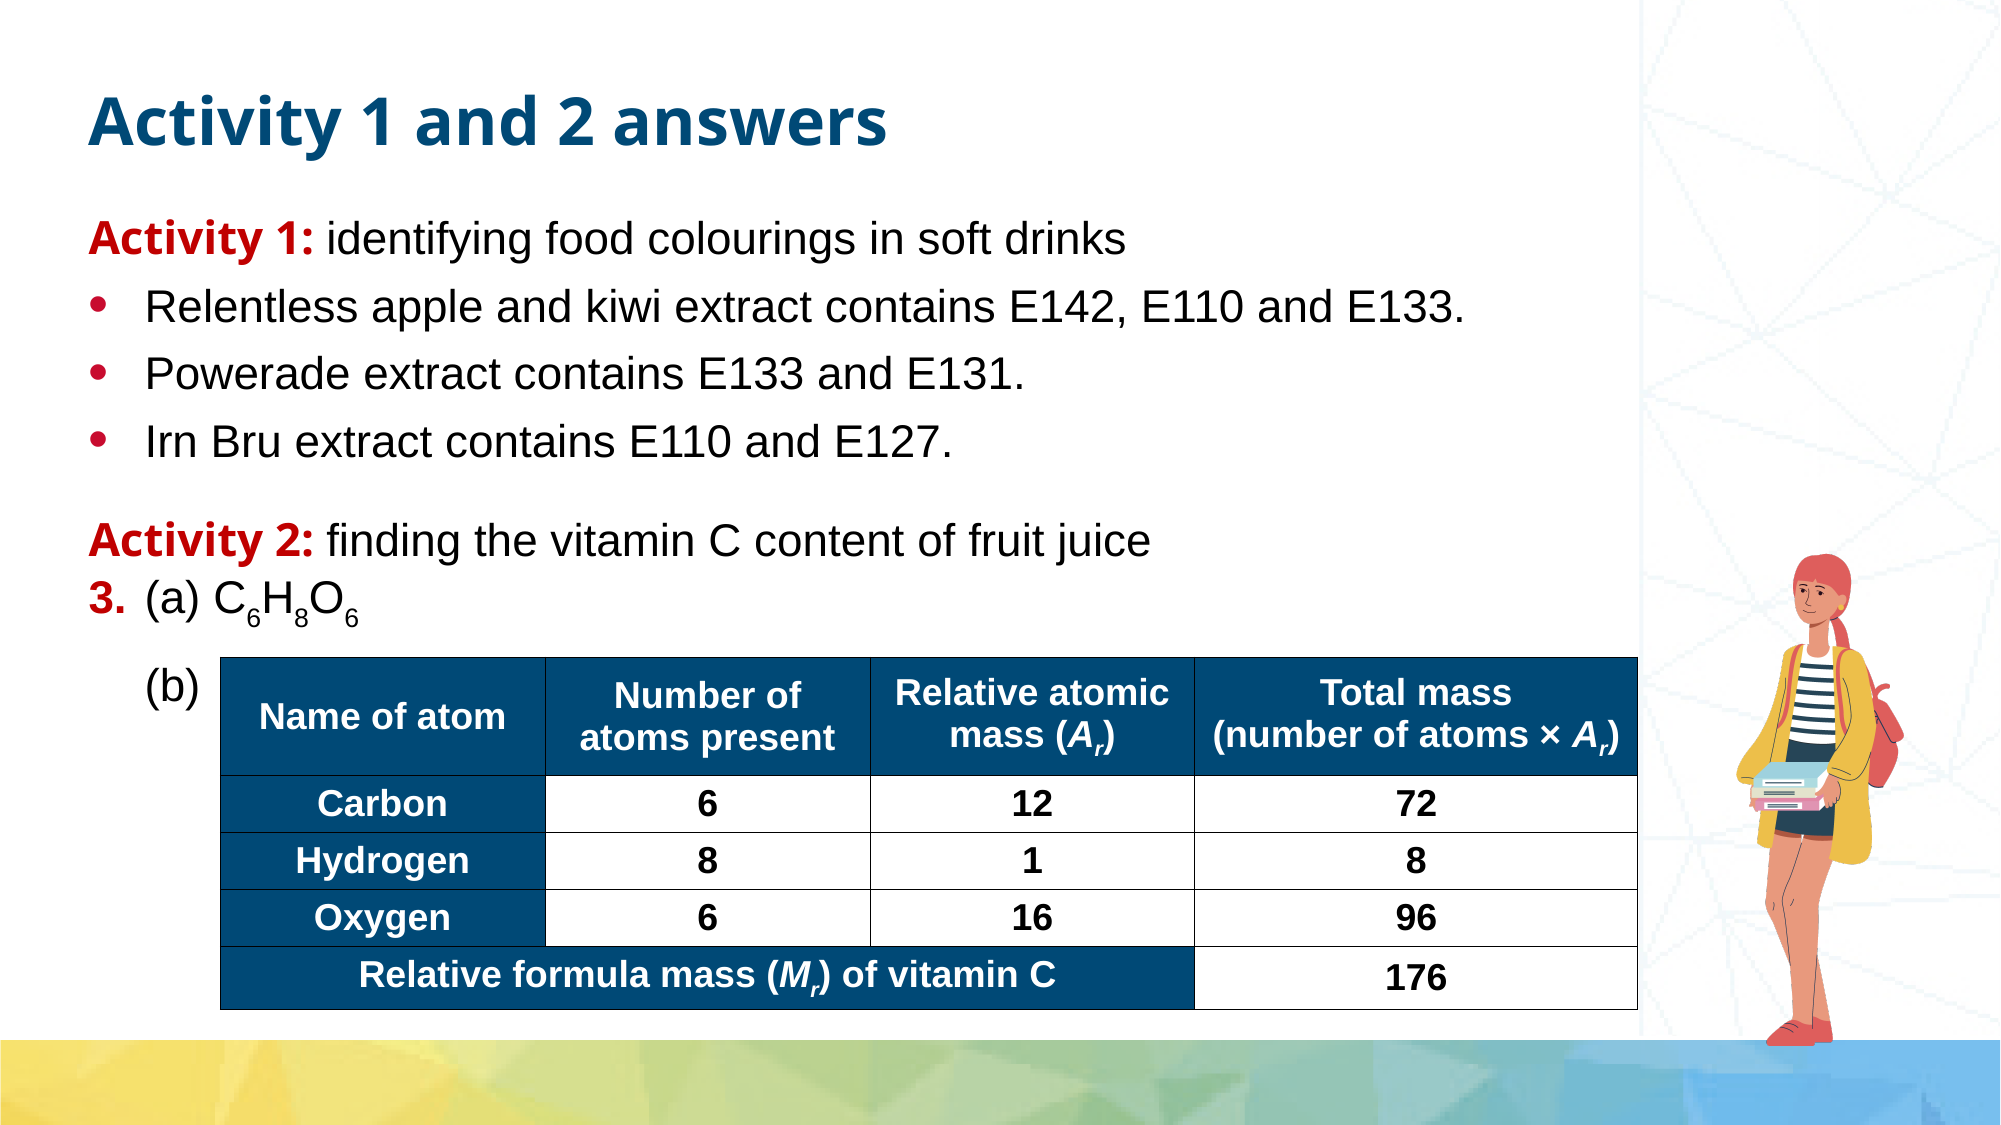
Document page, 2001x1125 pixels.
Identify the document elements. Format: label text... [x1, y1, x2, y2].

table_cell 16 [871, 890, 1194, 946]
table_cell Relative formula mass (Mr) of vitamin C [221, 947, 1194, 1009]
list Activity 1: identifying food colourings in soft drinks Relentless apple and kiwi extract contains E142, E110 and E133. Powerade extract contains E133 and E131. Irn Bru extract contains E110 and E127. Activity 2: finding the vitamin C content of fruit juice 3. (a) C6H8O6 (b) [88, 206, 1544, 716]
table_cell 6 [546, 890, 870, 946]
table_header Name of atom [221, 658, 545, 775]
table_cell Oxygen [221, 890, 545, 946]
table_cell 12 [871, 776, 1194, 832]
table_cell 6 [546, 776, 870, 832]
table_cell 176 [1195, 947, 1637, 1009]
table_header Total mass (number of atoms × Ar) [1195, 658, 1637, 775]
table_cell Carbon [221, 776, 545, 832]
table_cell 1 [871, 833, 1194, 889]
title Activity 1 and 2 answers [88, 88, 1565, 161]
table_header Relative atomic mass (Ar) [871, 658, 1194, 775]
table_cell 96 [1195, 890, 1637, 946]
picture [0, 0, 2001, 1125]
table_cell 8 [546, 833, 870, 889]
table_header Number of atoms present [546, 658, 870, 775]
table_cell 8 [1195, 833, 1637, 889]
table_cell 72 [1195, 776, 1637, 832]
table_cell Hydrogen [221, 833, 545, 889]
